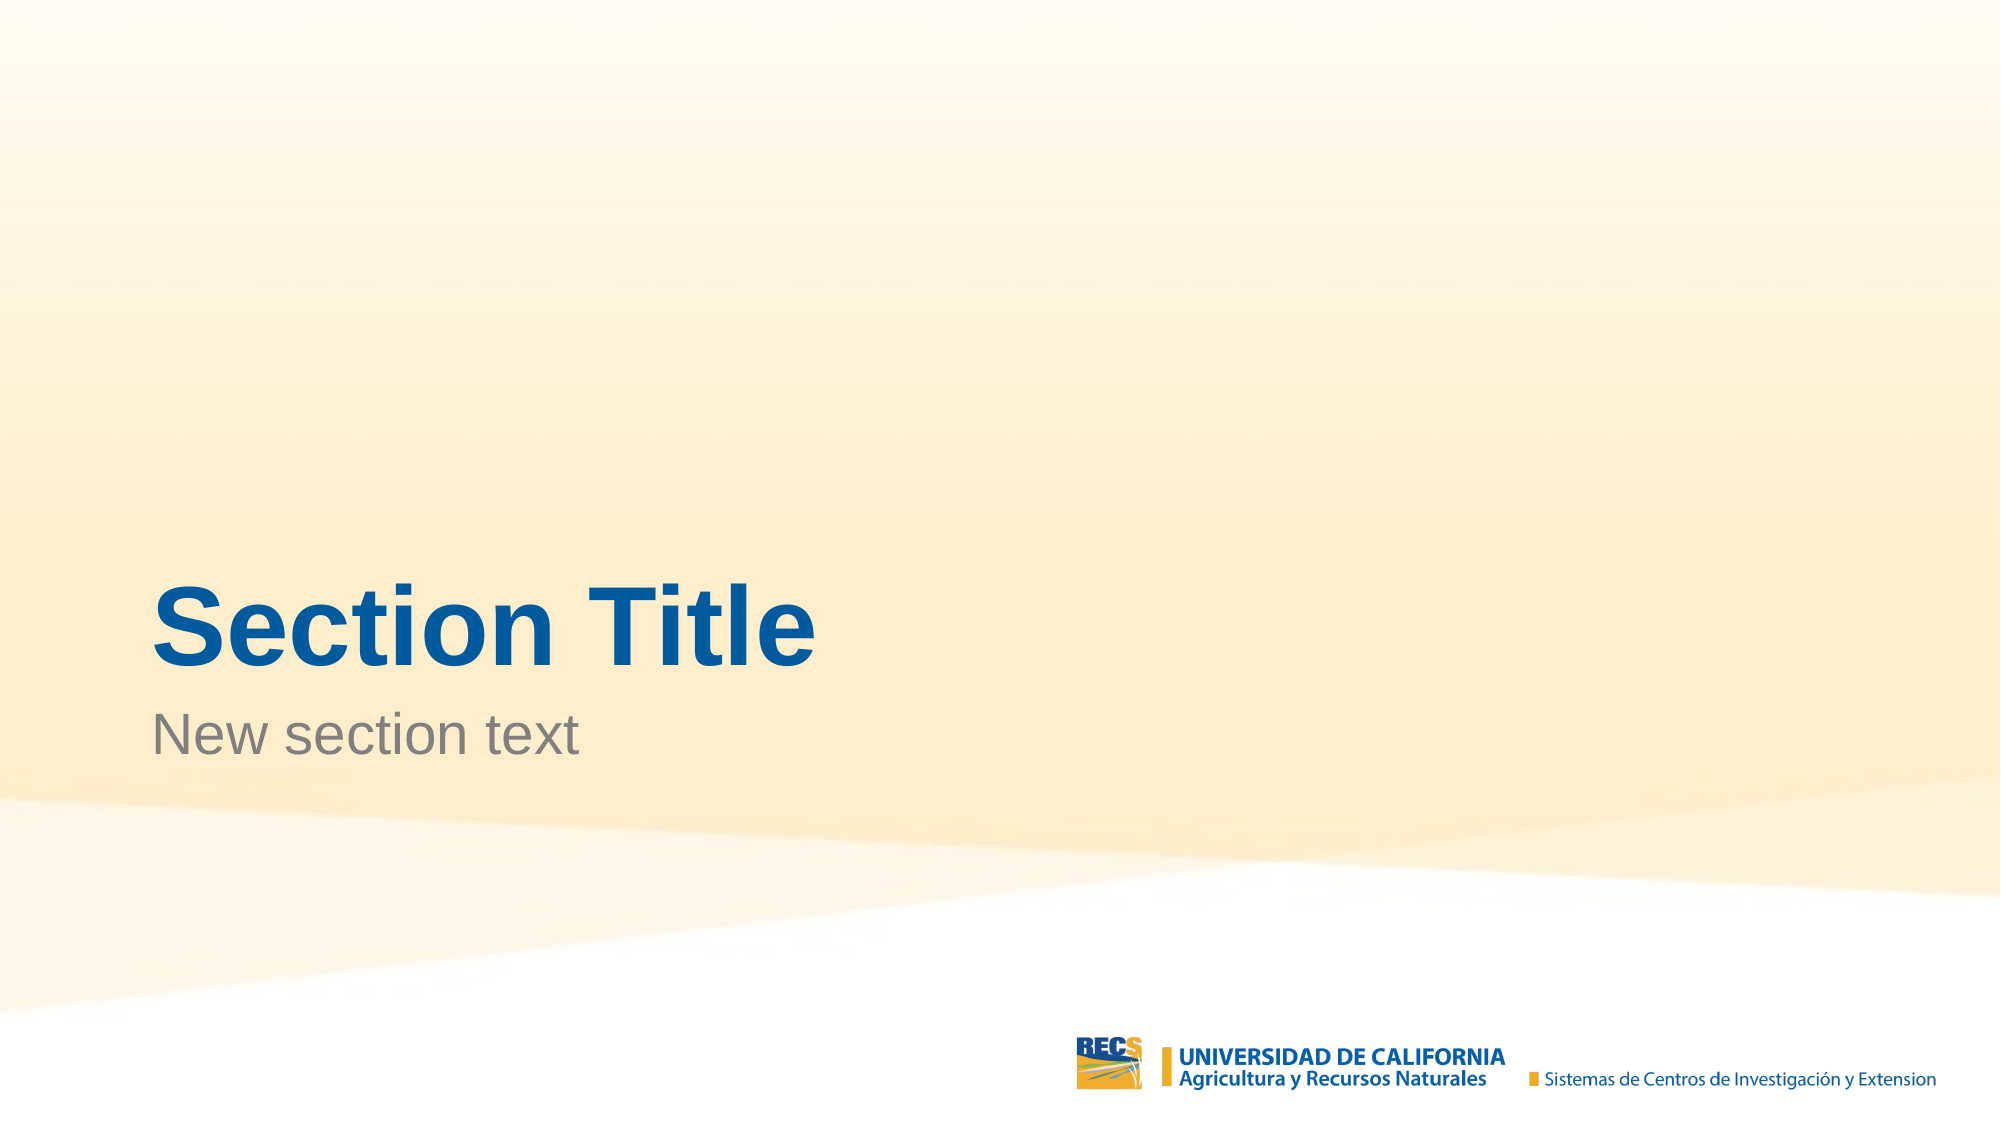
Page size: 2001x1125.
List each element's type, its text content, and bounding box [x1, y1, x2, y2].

list New section text [136, 697, 1862, 944]
picture [0, 0, 2001, 1123]
title Section Title [136, 229, 1862, 697]
